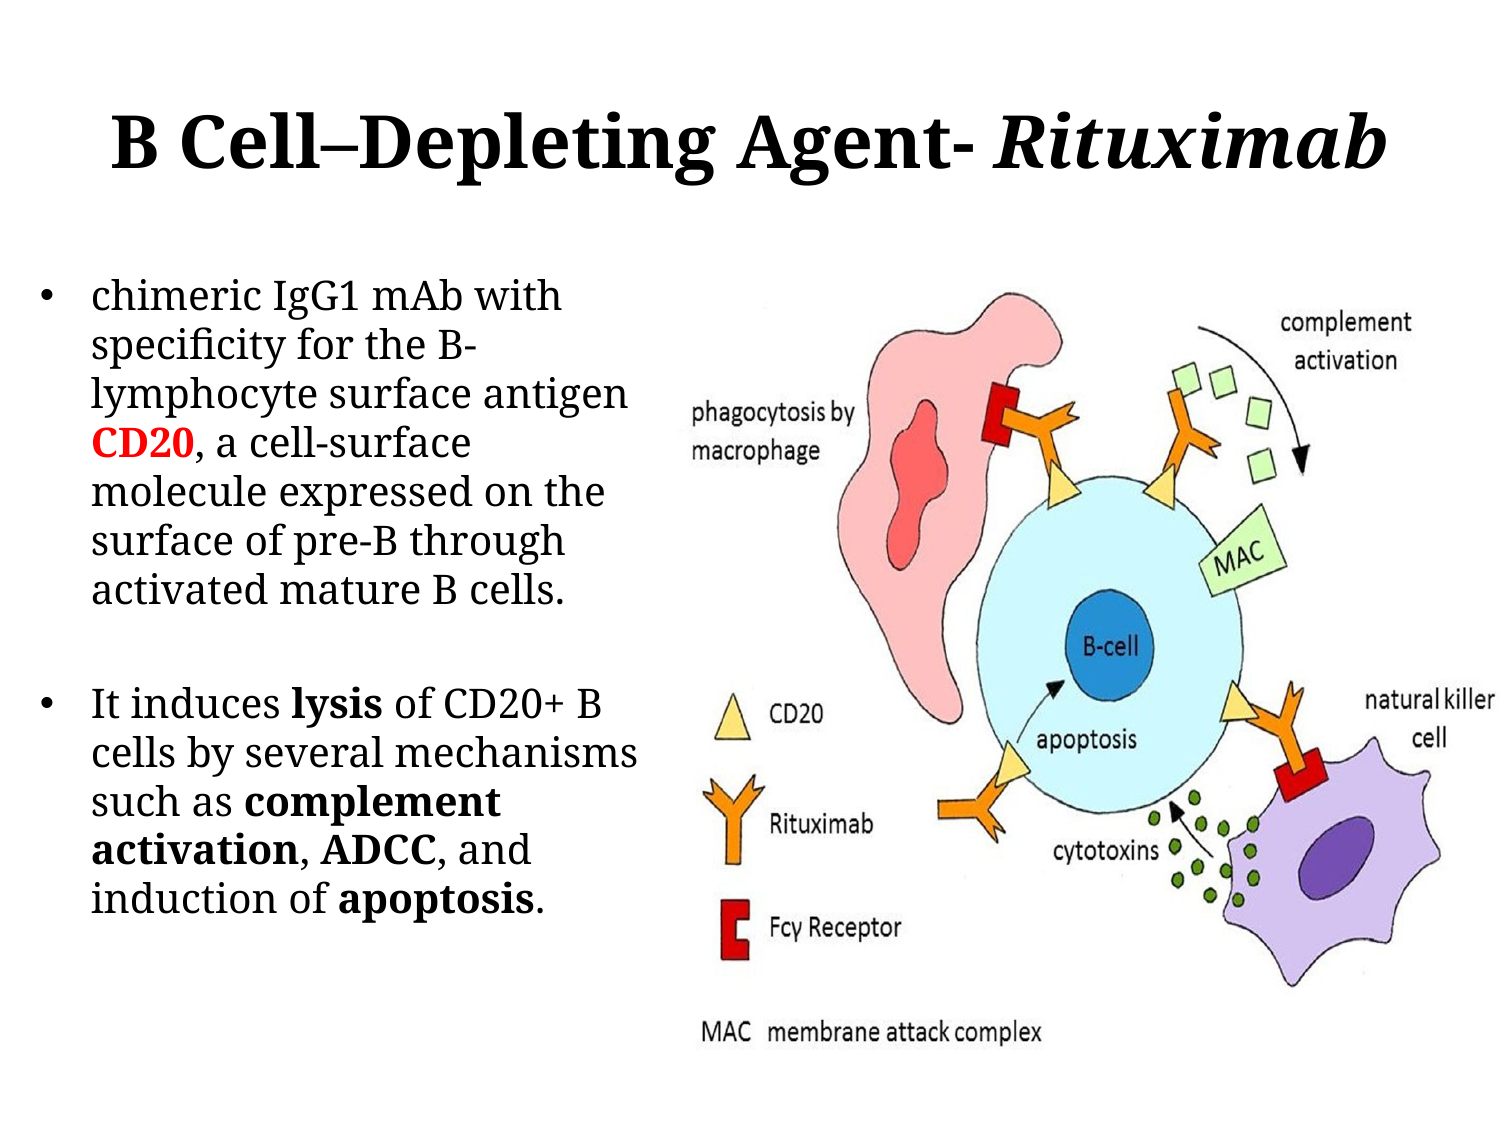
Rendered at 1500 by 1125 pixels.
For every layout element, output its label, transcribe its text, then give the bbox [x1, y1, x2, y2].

list chimeric IgG1 mAb with specificity for the B-lymphocyte surface antigen CD20, a cell-surface molecule expressed on the surface of pre-B through activated mature B cells. It induces lysis of CD20+ B cells by several mechanisms such as complement activation, ADCC, and induction of apoptosis. [24, 262, 663, 1005]
picture [674, 287, 1500, 1050]
title B Cell–Depleting Agent- Rituximab [75, 45, 1425, 233]
